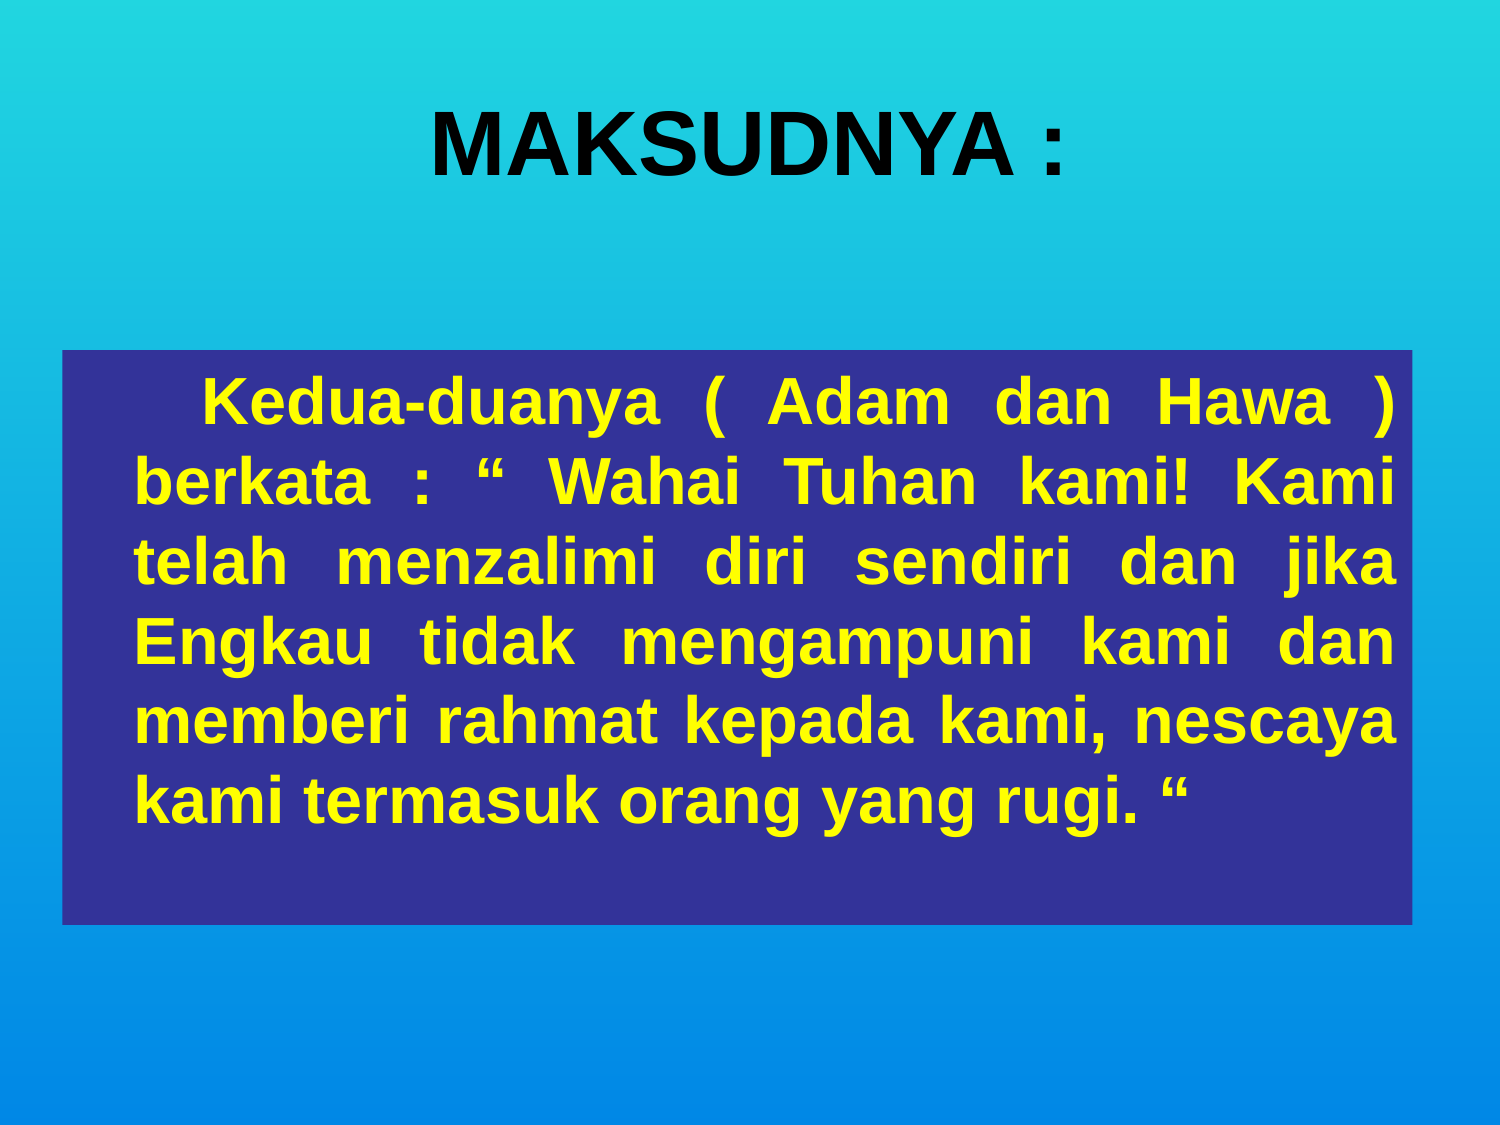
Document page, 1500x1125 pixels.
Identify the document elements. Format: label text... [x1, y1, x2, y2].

text_box Kedua-duanya ( Adam dan Hawa ) berkata : “ Wahai Tuhan kami! Kami telah menzalimi diri sendiri dan jika Engkau tidak mengampuni kami dan memberi rahmat kepada kami, nescaya kami termasuk orang yang rugi. “ [62, 350, 1413, 925]
text_box MAKSUDNYA : [74, 45, 1425, 233]
